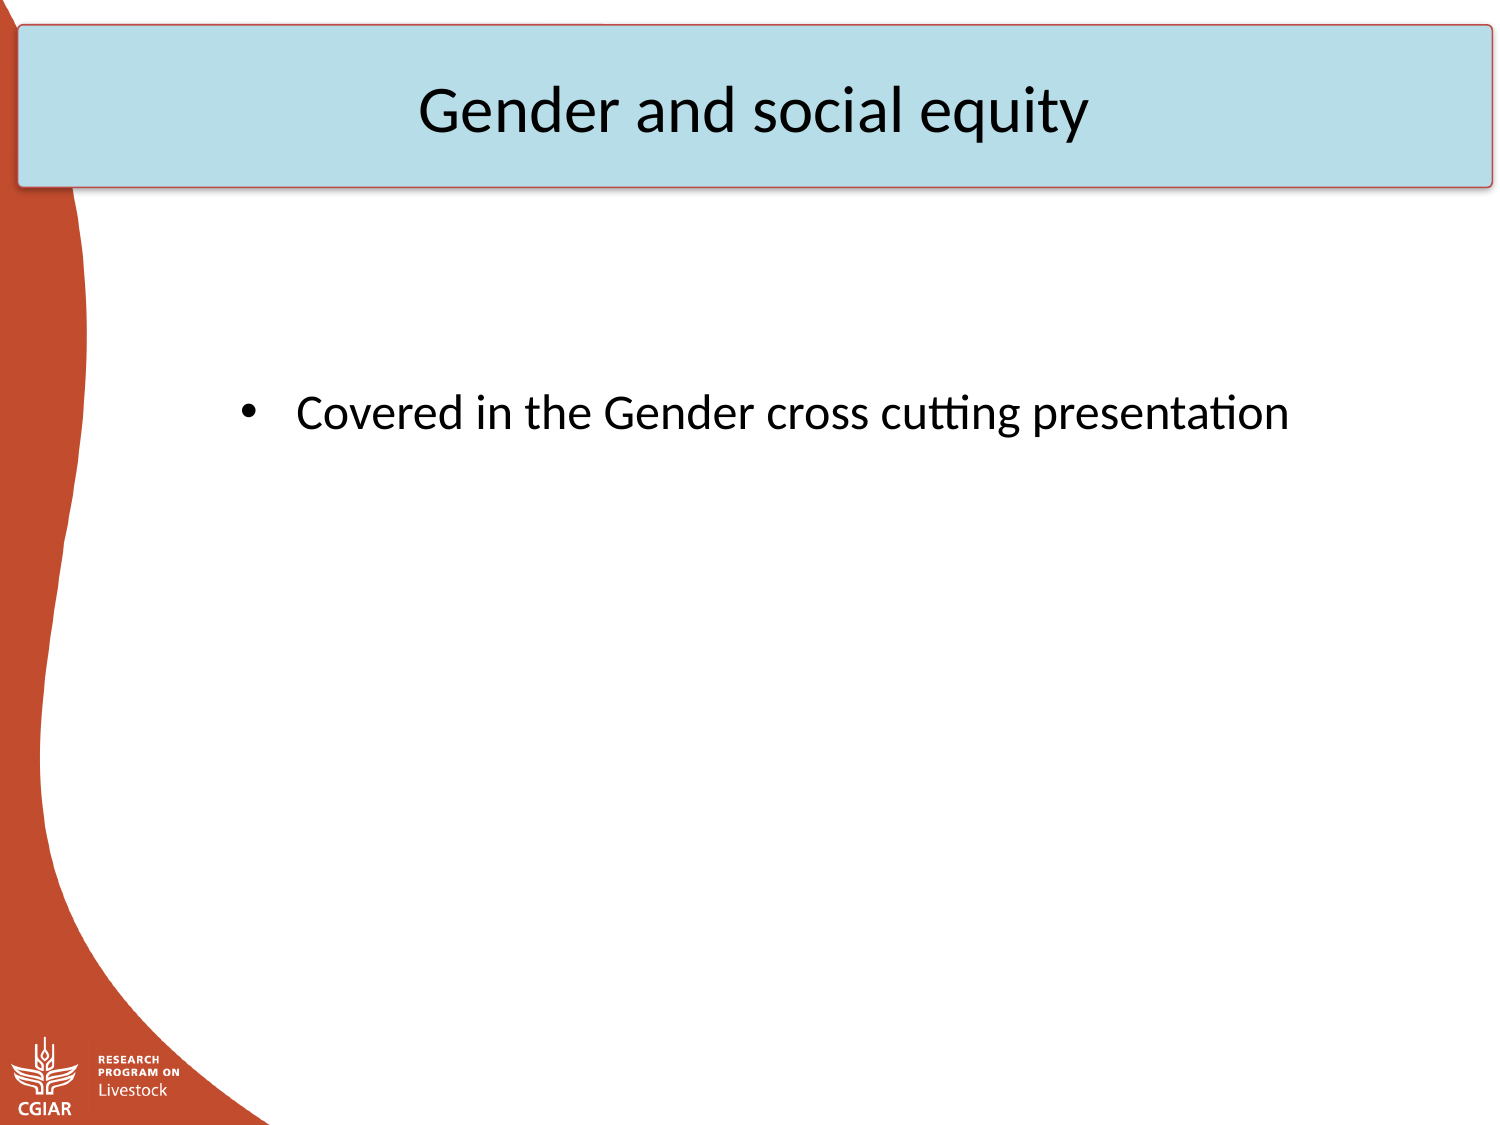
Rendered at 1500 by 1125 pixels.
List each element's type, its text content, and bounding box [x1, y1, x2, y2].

picture [0, 0, 270, 1125]
list Covered in the Gender cross cutting presentation [225, 312, 1450, 938]
text_box Gender and social equity [16, 23, 1494, 189]
